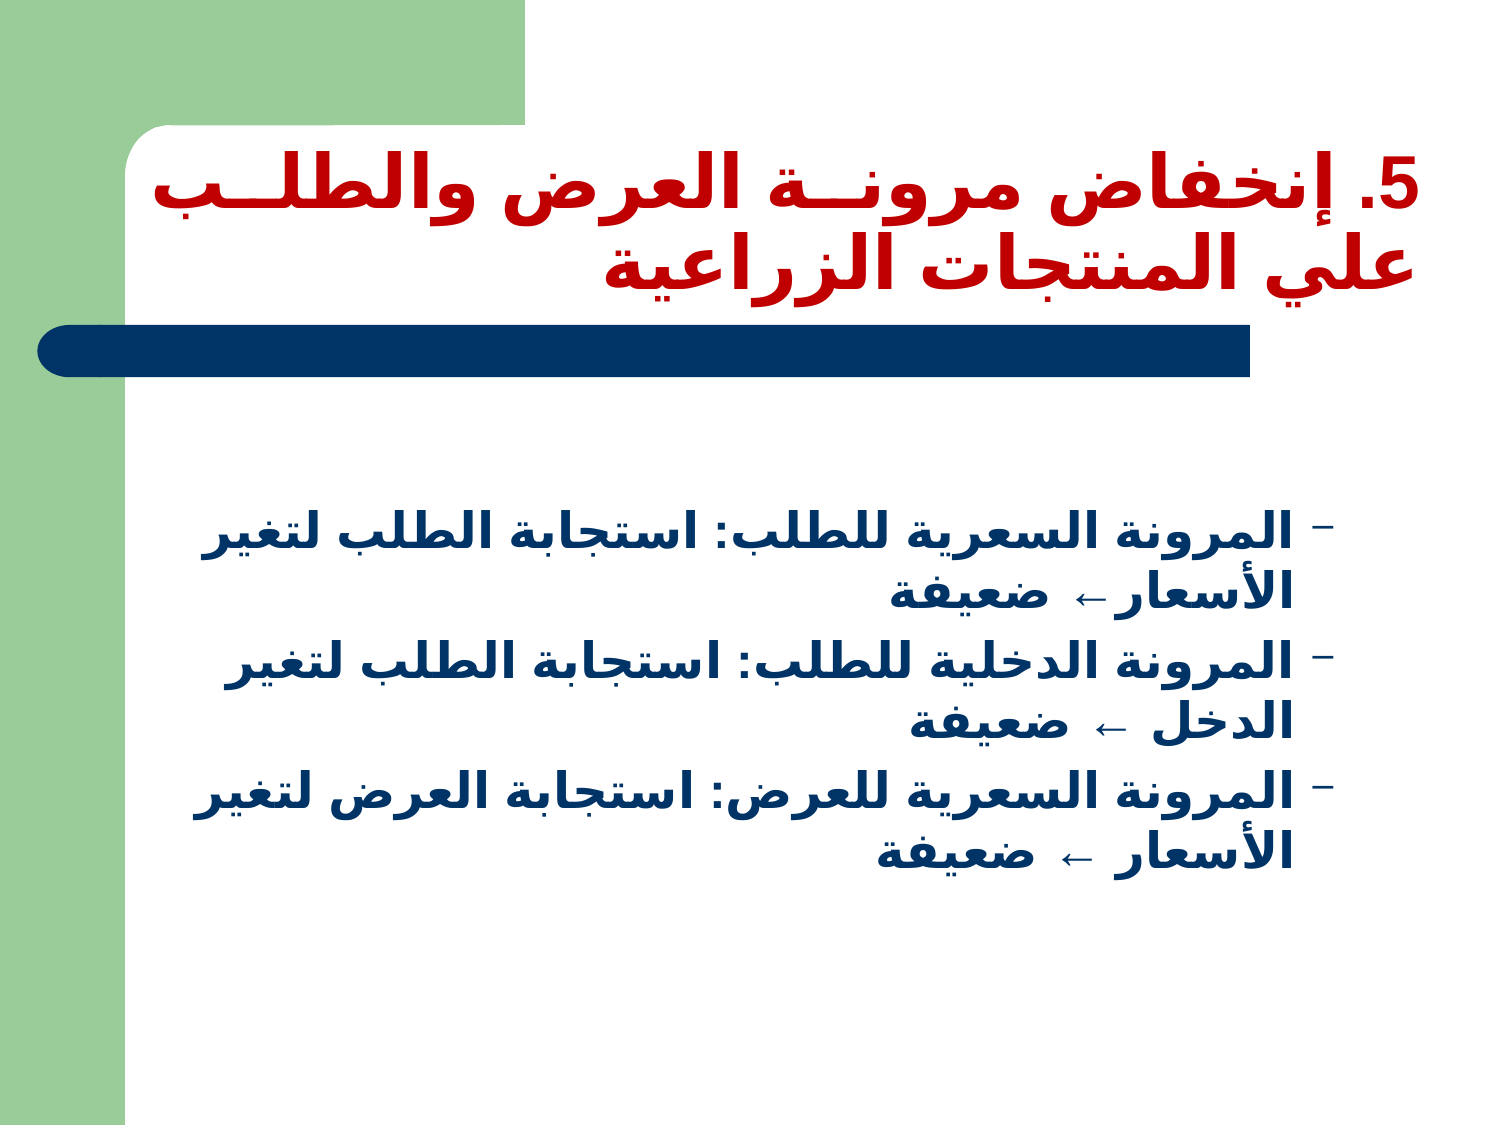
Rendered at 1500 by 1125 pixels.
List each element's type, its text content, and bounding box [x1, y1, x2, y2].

title 5. إنخفاض مرونة العرض والطلب علي المنتجات الزراعية [135, 125, 1436, 313]
list المرونة السعرية للطلب: استجابة الطلب لتغير الأسعار← ضعيفة المرونة الدخلية للطلب: استجابة الطلب لتغير الدخل ← ضعيفة المرونة السعرية للعرض: استجابة العرض لتغير الأسعار ← ضعيفة [112, 420, 1424, 858]
